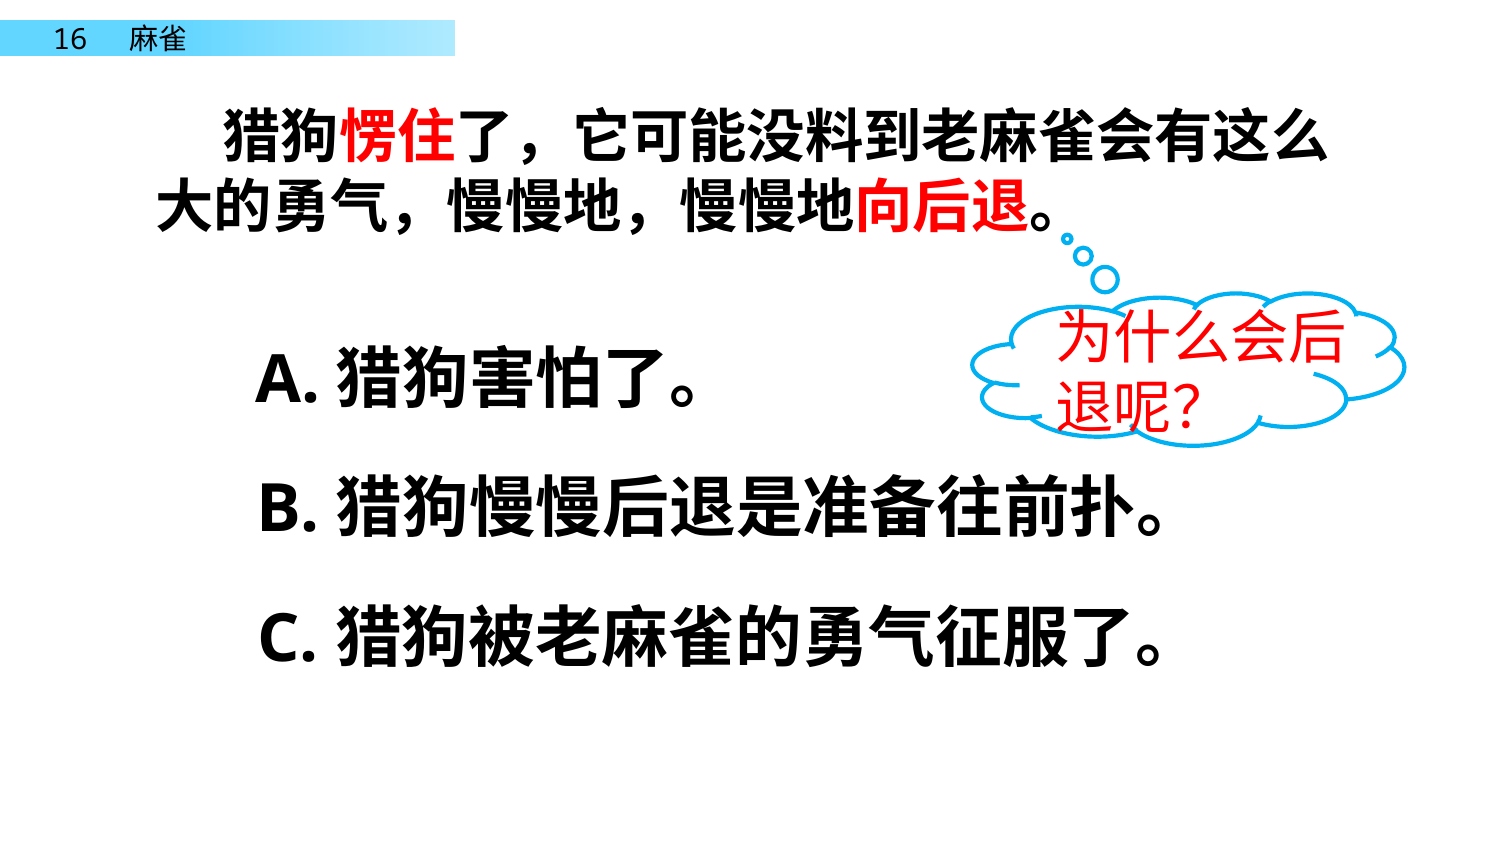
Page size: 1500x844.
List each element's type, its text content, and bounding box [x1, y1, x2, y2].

text_box 猎狗愣住了，它可能没料到老麻雀会有这么大的勇气，慢慢地，慢慢地向后退。 [140, 92, 1360, 247]
text_box B.猎狗慢慢后退是准备往前扑。 [241, 456, 1219, 552]
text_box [972, 292, 1407, 450]
text_box C.猎狗被老麻雀的勇气征服了。 [242, 587, 1218, 683]
text_box A.猎狗害怕了。 [240, 328, 752, 423]
